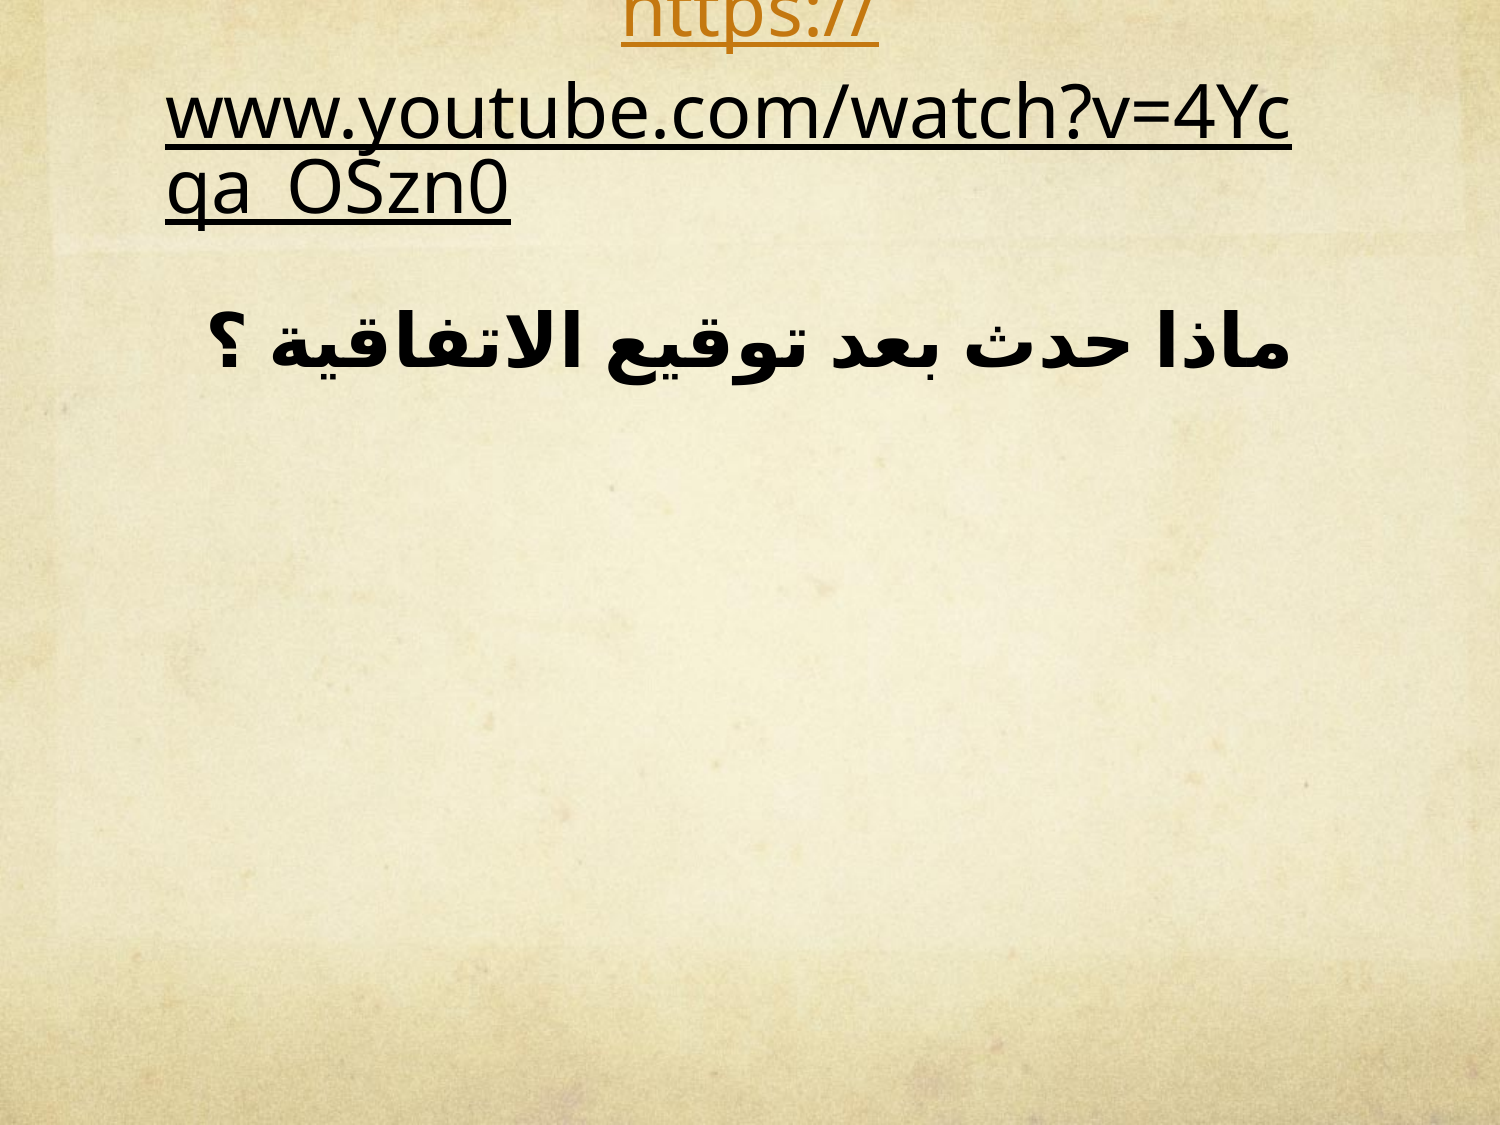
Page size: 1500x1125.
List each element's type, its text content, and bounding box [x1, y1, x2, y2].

picture [0, 0, 1500, 1125]
title https://www.youtube.com/watch?v=4Ycqa_OSzn0 [150, 82, 1350, 225]
list ماذا حدث بعد توقيع الاتفاقية ؟ [150, 284, 1350, 950]
